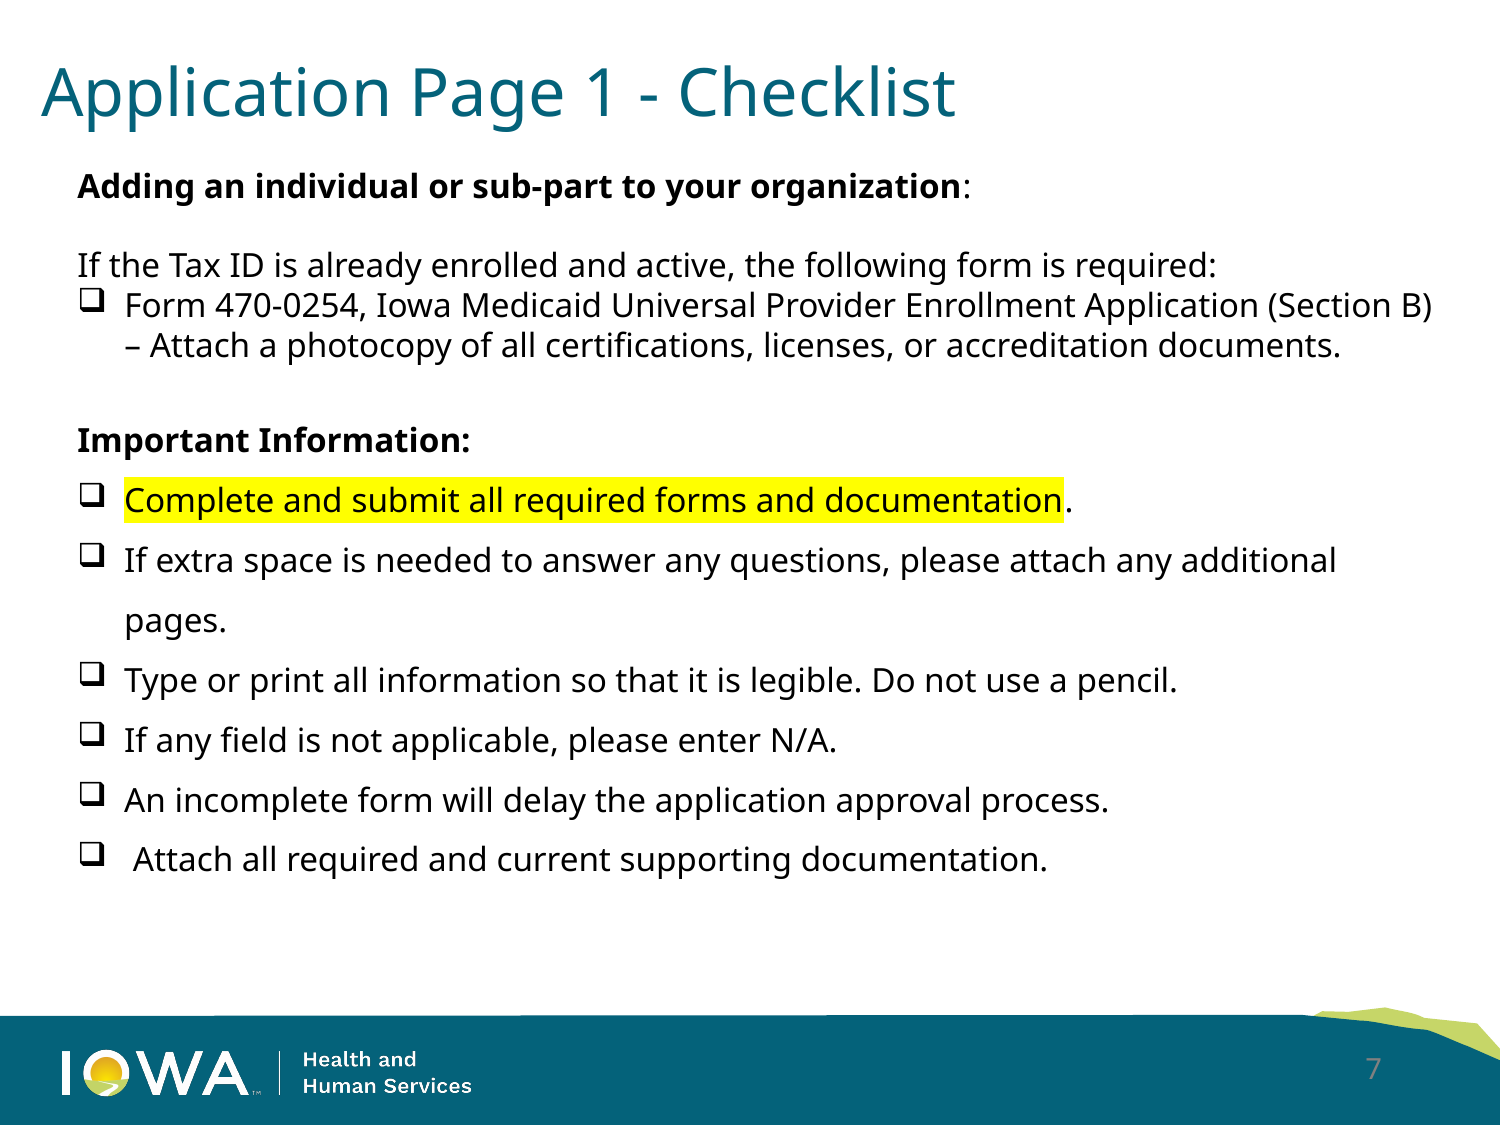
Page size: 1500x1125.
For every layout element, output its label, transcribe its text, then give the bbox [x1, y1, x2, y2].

picture [320, 1058, 329, 1065]
picture [320, 1083, 325, 1092]
picture [450, 1083, 459, 1092]
picture [355, 1083, 361, 1092]
picture [405, 1056, 410, 1064]
picture [305, 1079, 316, 1092]
picture [385, 1080, 395, 1092]
picture [334, 1083, 343, 1092]
picture [399, 1083, 408, 1092]
picture [344, 1083, 349, 1092]
text_box Application Page 1 - Checklist [26, 33, 1295, 158]
picture [203, 1052, 247, 1094]
text_box Adding an individual or sub-part to your organization: If the Tax ID is already enrolled and active, the following form is required: Form 470-0254, Iowa Medicaid Universal Provider Enrollment Application (Section B) – Attach a photocopy of all certifications, licenses, or accreditation documents. [62, 157, 1474, 372]
picture [370, 1083, 375, 1092]
picture [351, 1053, 357, 1066]
picture [84, 1050, 129, 1096]
slide_number 7 [1059, 1042, 1397, 1103]
picture [397, 1056, 401, 1066]
picture [137, 1052, 202, 1094]
picture [63, 1052, 69, 1094]
picture [438, 1083, 446, 1092]
text_box Important Information: Complete and submit all required forms and documentation. If extra space is needed to answer any questions, please attach any additional pages. Type or print all information so that it is legible. Do not use a pencil. If any field is not applicable, please enter N/A. An incomplete form will delay the application approval process. Attach all required and current supporting documentation. [62, 392, 1442, 886]
picture [366, 1056, 370, 1066]
picture [305, 1053, 316, 1066]
